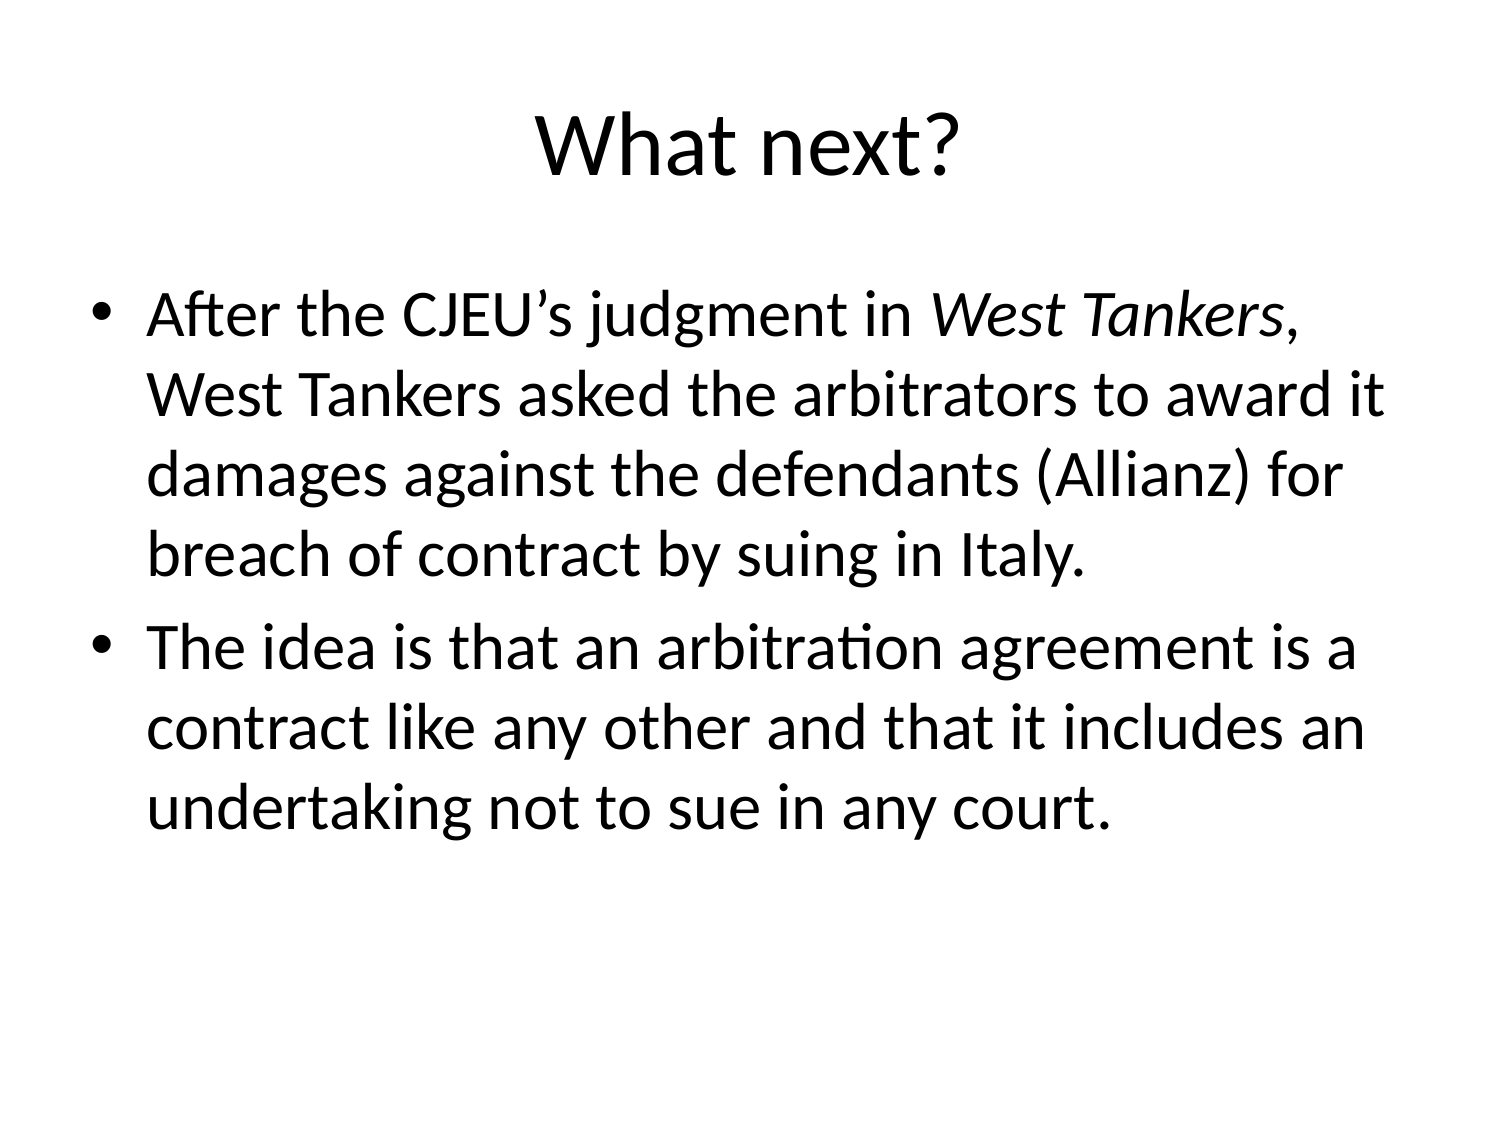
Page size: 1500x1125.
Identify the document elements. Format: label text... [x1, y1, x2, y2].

list After the CJEU’s judgment in West Tankers, West Tankers asked the arbitrators to award it damages against the defendants (Allianz) for breach of contract by suing in Italy. The idea is that an arbitration agreement is a contract like any other and that it includes an undertaking not to sue in any court. [75, 262, 1425, 1005]
title What next? [75, 45, 1425, 233]
